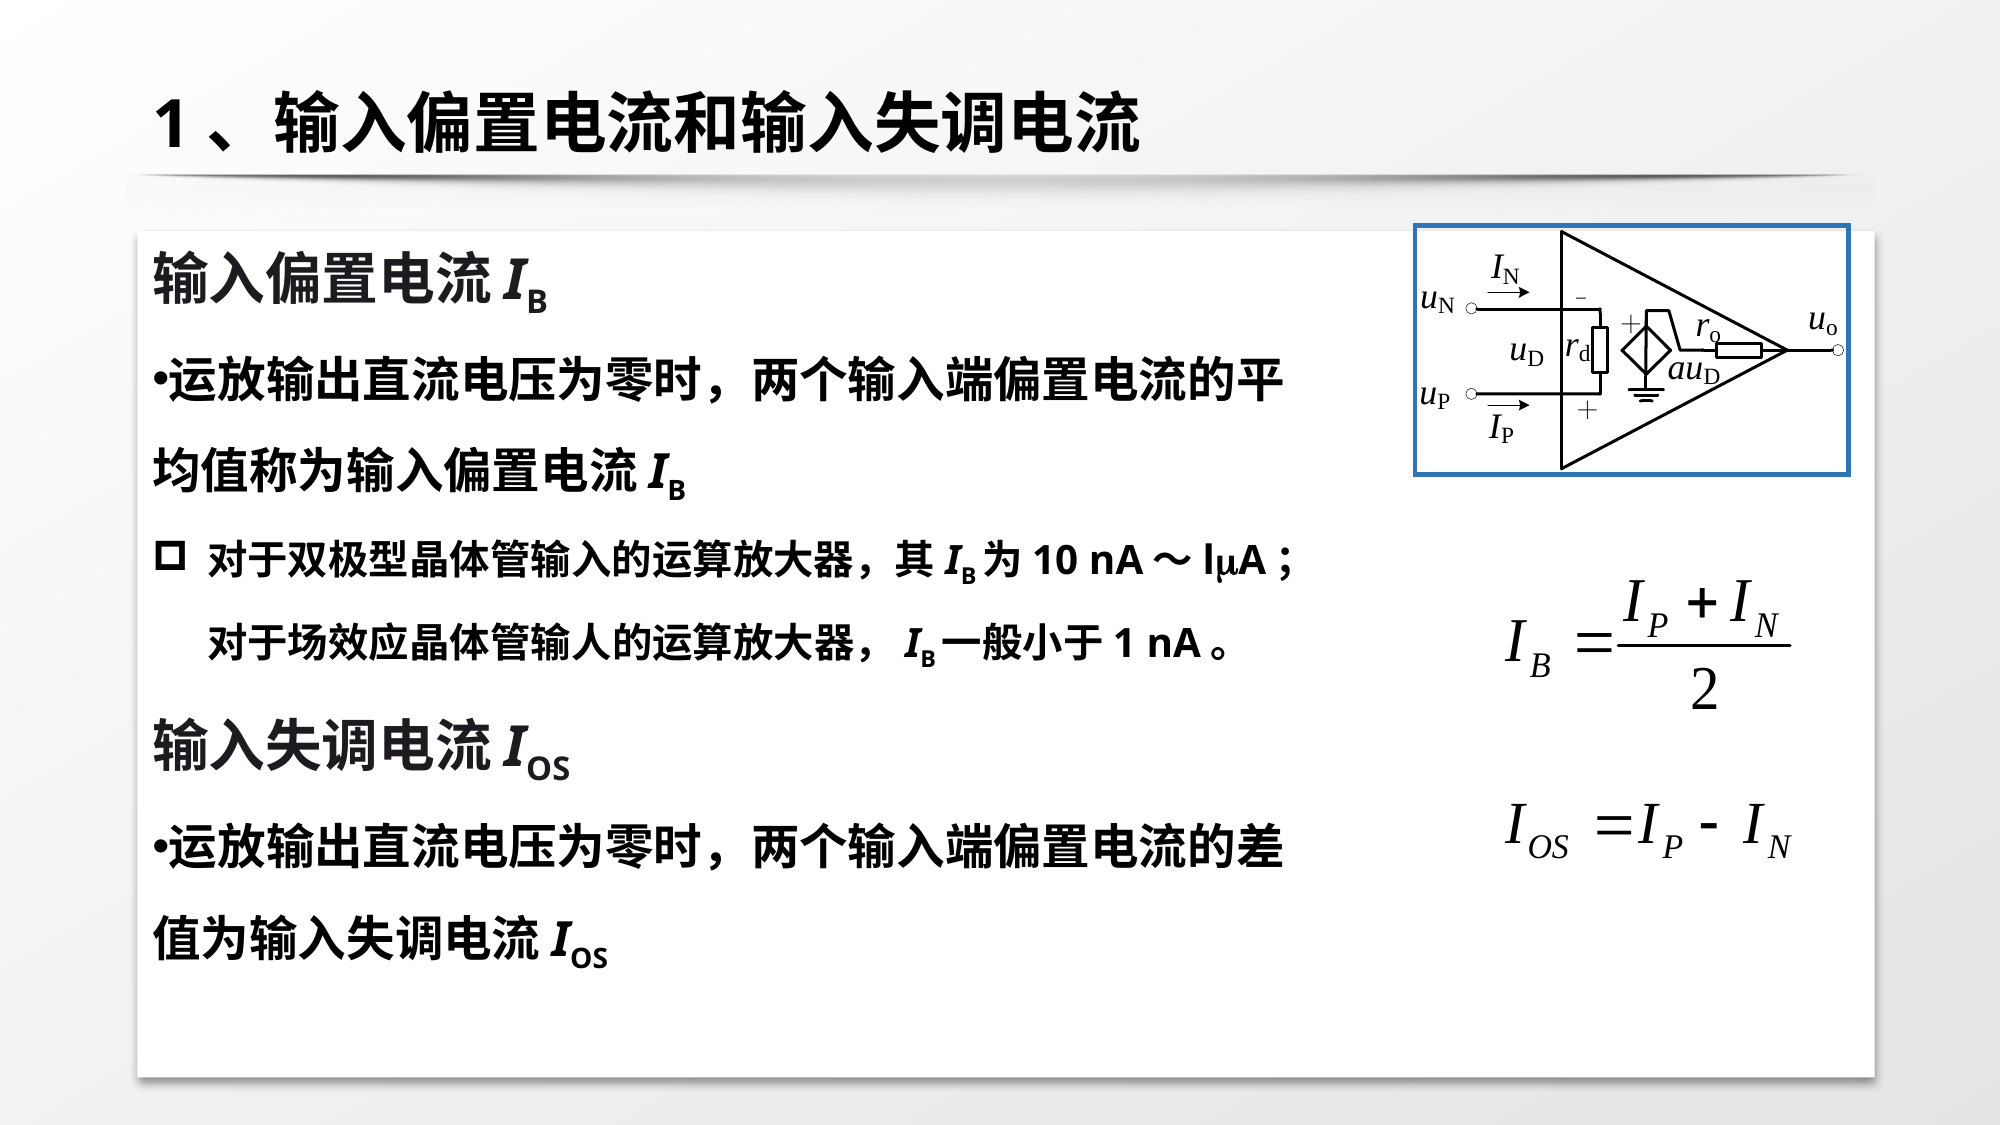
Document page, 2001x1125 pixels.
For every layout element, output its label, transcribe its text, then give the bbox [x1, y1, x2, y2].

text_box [1495, 562, 1800, 724]
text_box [1495, 783, 1808, 874]
list 输入偏置电流IB 运放输出直流电压为零时，两个输入端偏置电流的平均值称为输入偏置电流IB 对于双极型晶体管输入的运算放大器，其IB为10 nA～lA；对于场效应晶体管输人的运算放大器，IB一般小于1 nA。 输入失调电流IOS 运放输出直流电压为零时，两个输入端偏置电流的差值为输入失调电流IOS [137, 196, 1335, 1014]
picture [127, 175, 1874, 211]
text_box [1417, 227, 1847, 473]
title 1、输入偏置电流和输入失调电流 [137, 77, 1875, 175]
